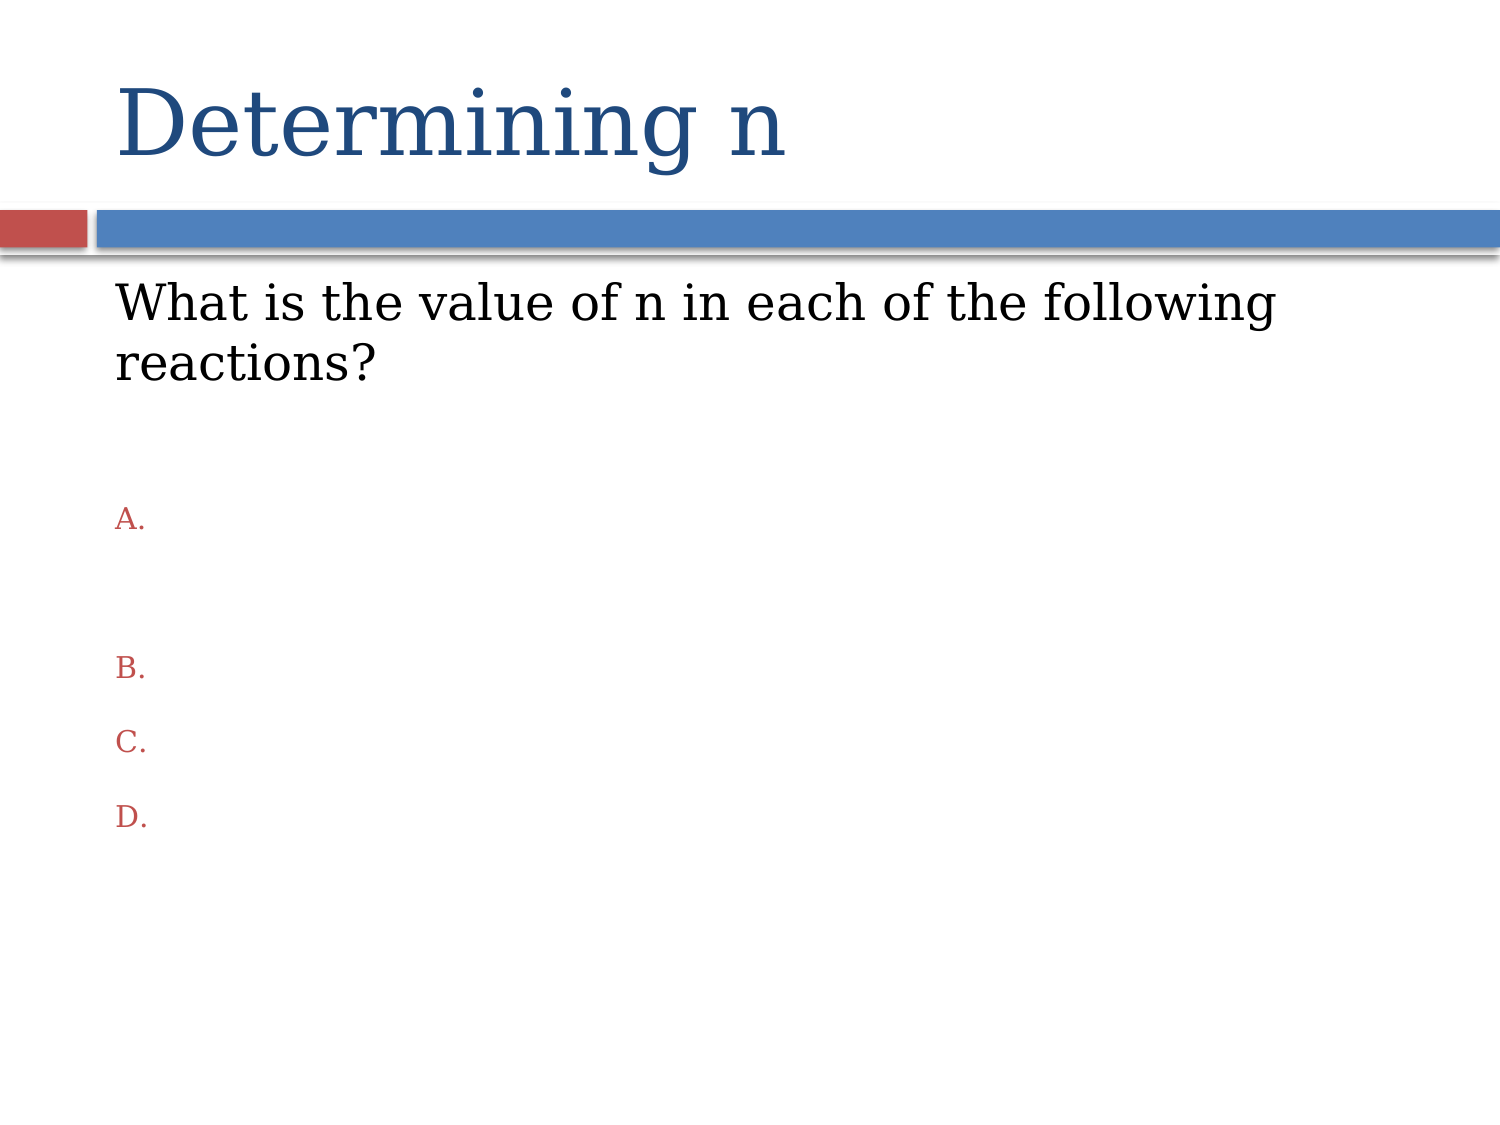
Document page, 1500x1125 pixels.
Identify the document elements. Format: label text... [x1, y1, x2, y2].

title Determining n [100, 37, 1438, 200]
